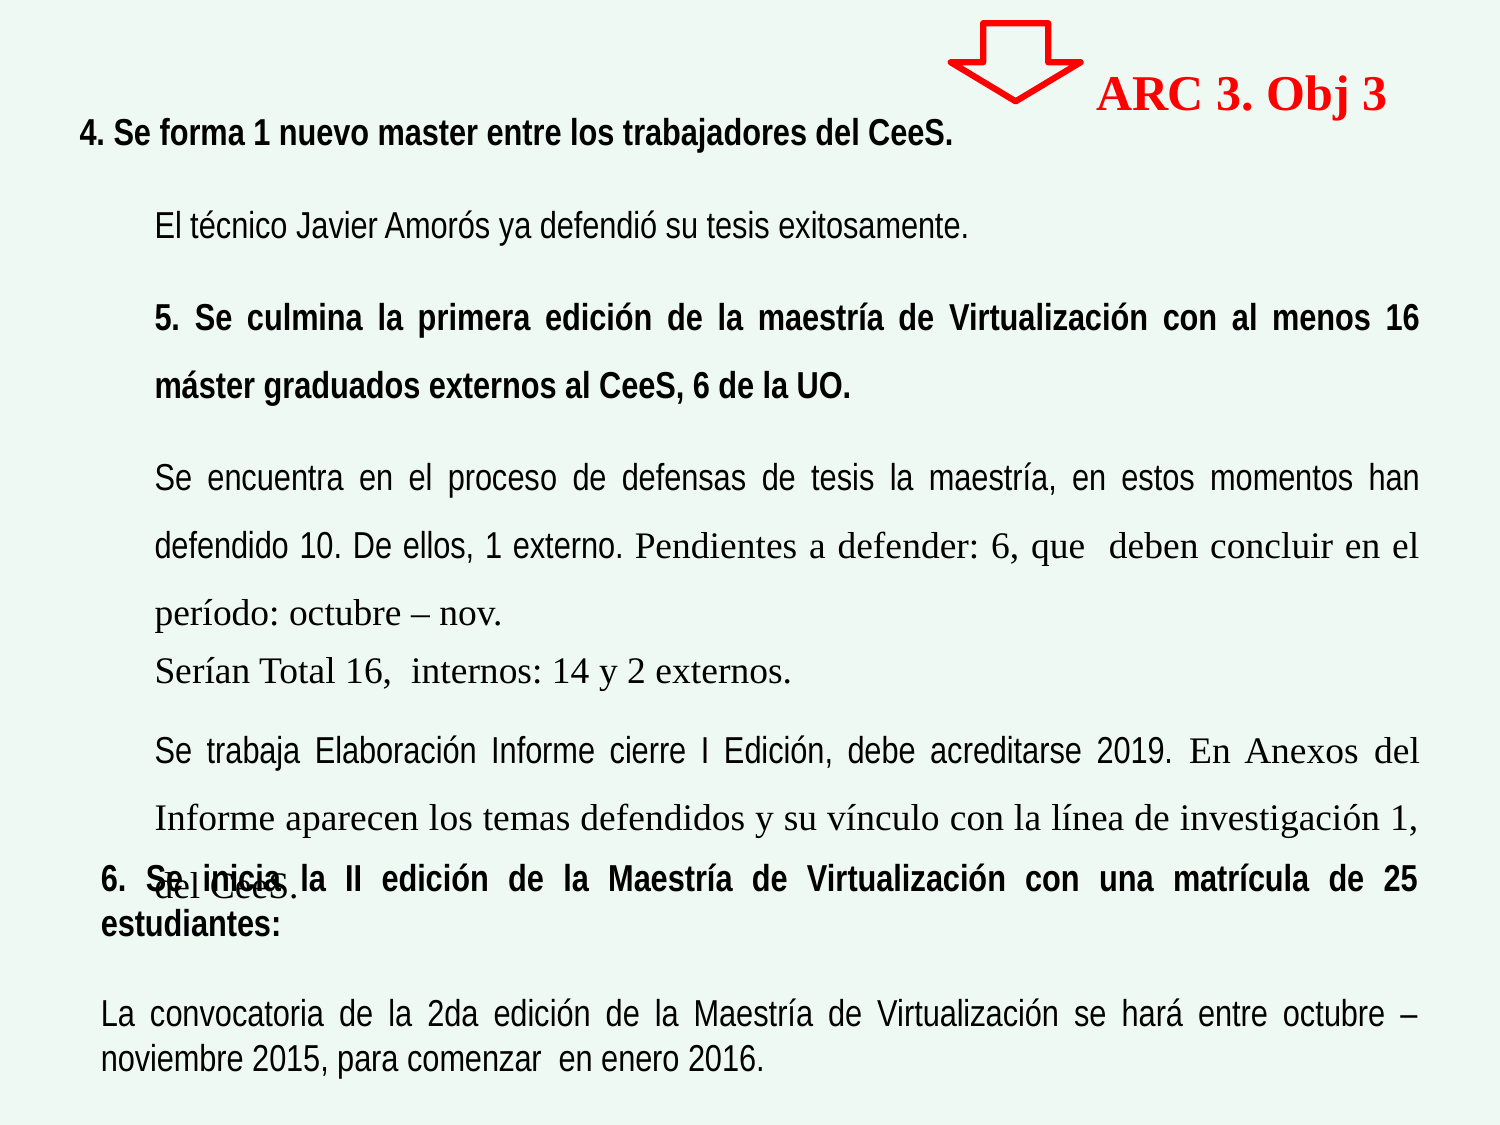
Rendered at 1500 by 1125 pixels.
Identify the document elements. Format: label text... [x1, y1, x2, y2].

text_box 4. Se forma 1 nuevo master entre los trabajadores del CeeS. El técnico Javier Amorós ya defendió su tesis exitosamente. 5. Se culmina la primera edición de la maestría de Virtualización con al menos 16 máster graduados externos al CeeS, 6 de la UO. Se encuentra en el proceso de defensas de tesis la maestría, en estos momentos han defendido 10. De ellos, 1 externo. Pendientes a defender: 6, que deben concluir en el período: octubre – nov. Serían Total 16, internos: 14 y 2 externos. Se trabaja Elaboración Informe cierre I Edición, debe acreditarse 2019. En Anexos del Informe aparecen los temas defendidos y su vínculo con la línea de investigación 1, del CeeS. [64, 78, 1436, 1086]
text_box [950, 23, 1076, 102]
text_box 6. Se inicia la II edición de la Maestría de Virtualización con una matrícula de 25 estudiantes: La convocatoria de la 2da edición de la Maestría de Virtualización se hará entre octubre – noviembre 2015, para comenzar en enero 2016. [86, 846, 1433, 1087]
text_box ARC 3. Obj 3 [1076, 53, 1408, 129]
